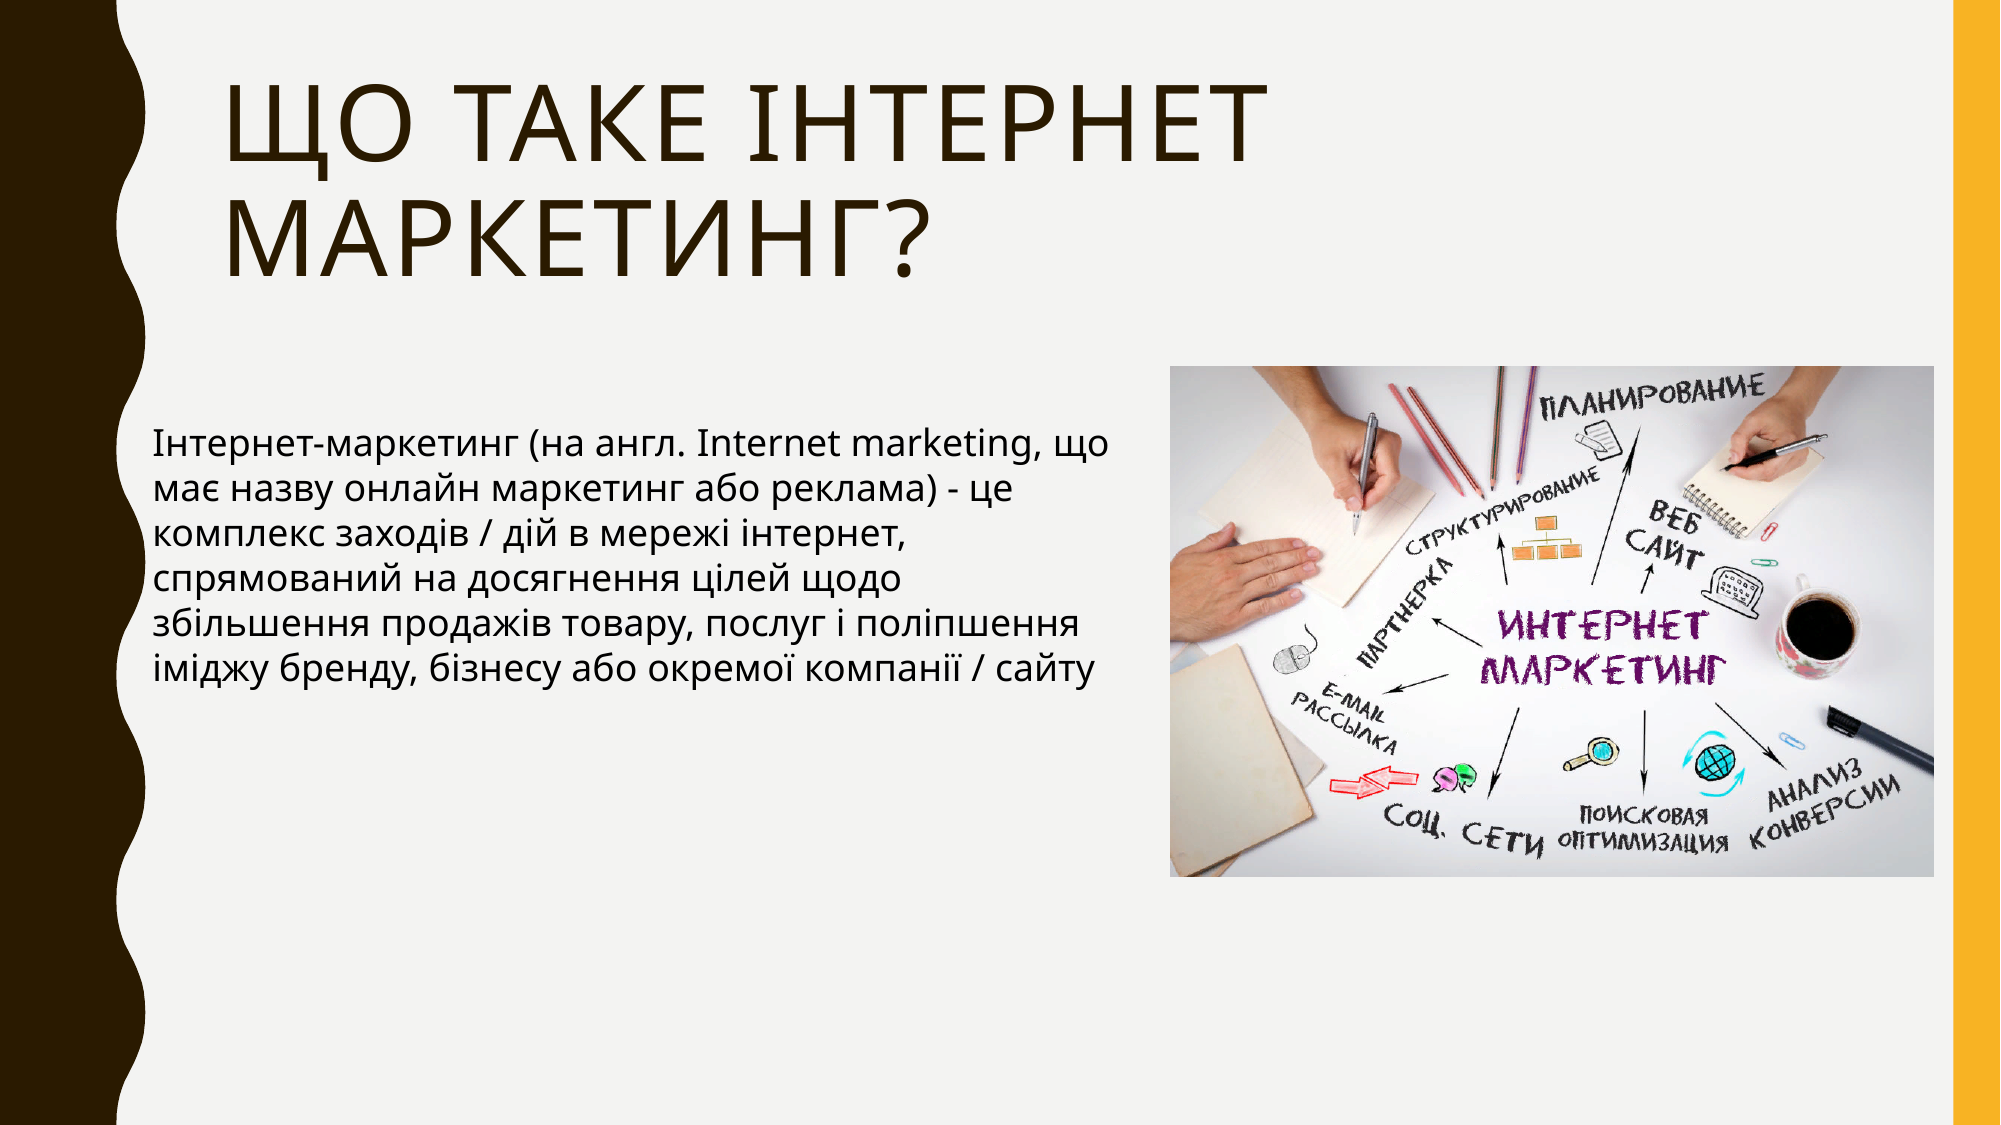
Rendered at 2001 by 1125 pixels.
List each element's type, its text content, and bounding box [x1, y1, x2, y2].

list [1170, 366, 1934, 877]
title Що таке інтернет маркетинг? [205, 62, 1875, 308]
text_box Інтернет-маркетинг (на англ. Internet marketing, що має назву онлайн маркетинг або реклама) - це комплекс заходів / дій в мережі інтернет, спрямований на досягнення цілей щодо збільшення продажів товару, послуг і поліпшення іміджу бренду, бізнесу або окремої компанії / сайту [137, 366, 1138, 697]
